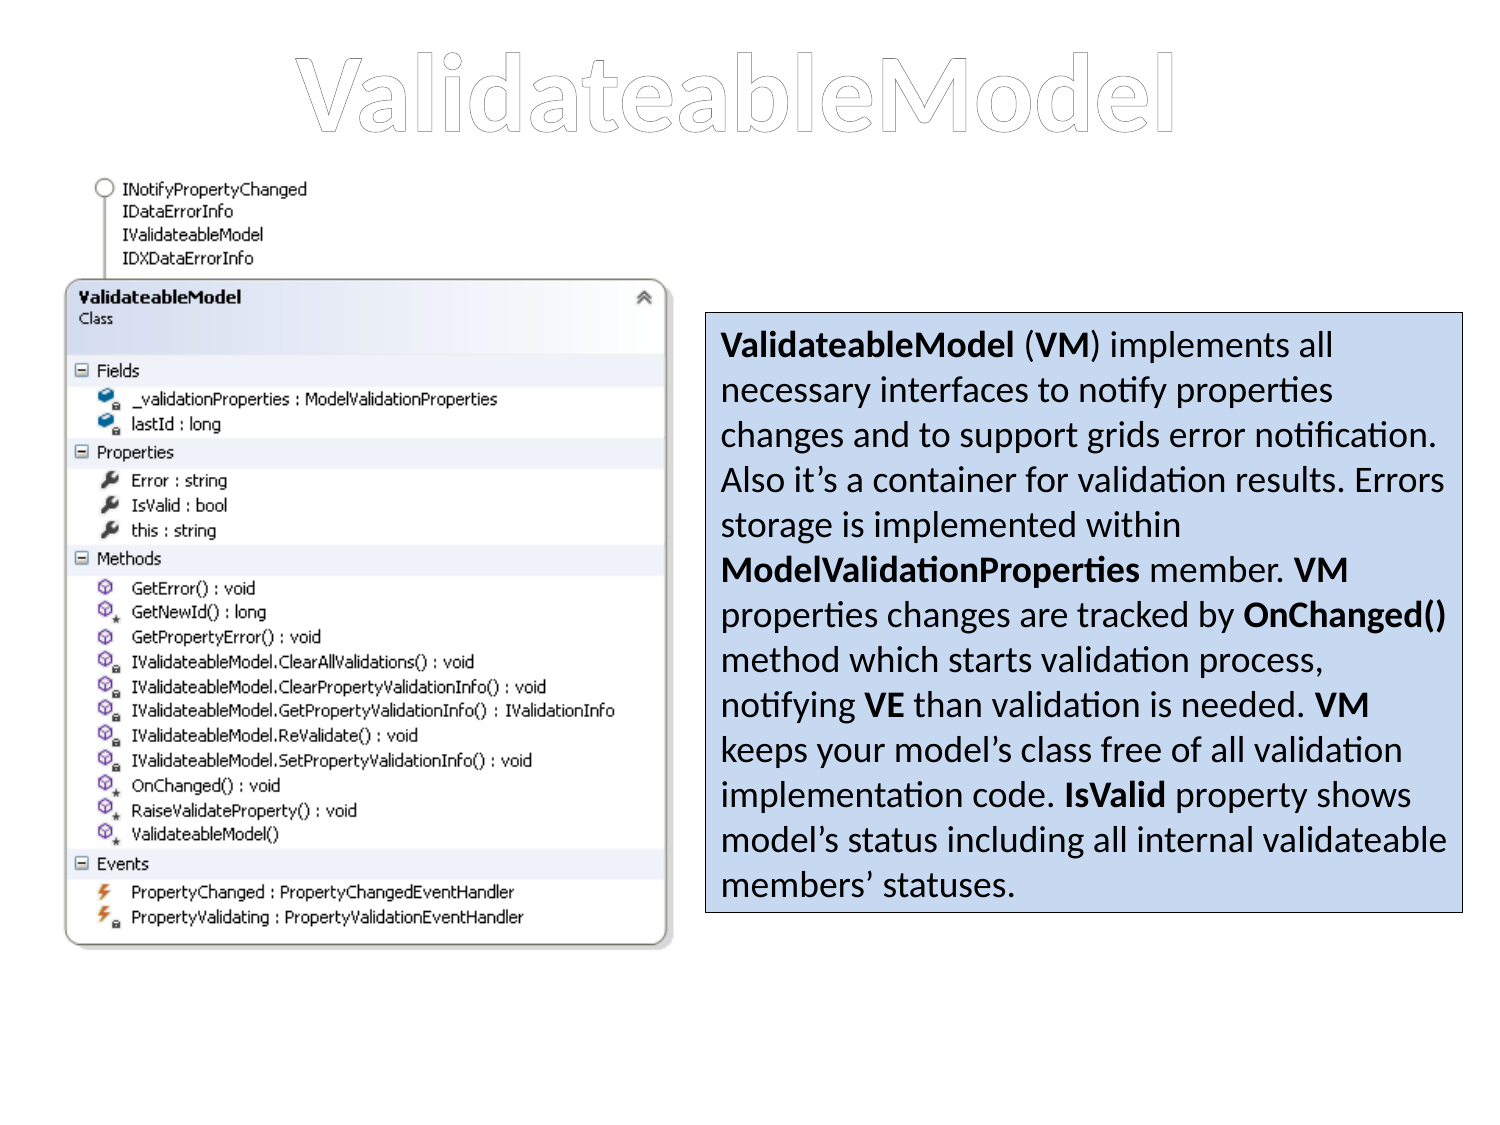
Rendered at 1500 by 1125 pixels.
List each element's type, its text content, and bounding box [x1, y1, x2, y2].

text_box ValidateableModel [280, 11, 1195, 162]
picture [49, 163, 680, 958]
text_box ValidateableModel (VM) implements all necessary interfaces to notify properties changes and to support grids error notification. Also it’s a container for validation results. Errors storage is implemented within ModelValidationProperties member. VM properties changes are tracked by OnChanged() method which starts validation process, notifying VE than validation is needed. VM keeps your model’s class free of all validation implementation code. IsValid property shows model’s status including all internal validateable members’ statuses. [705, 312, 1463, 913]
